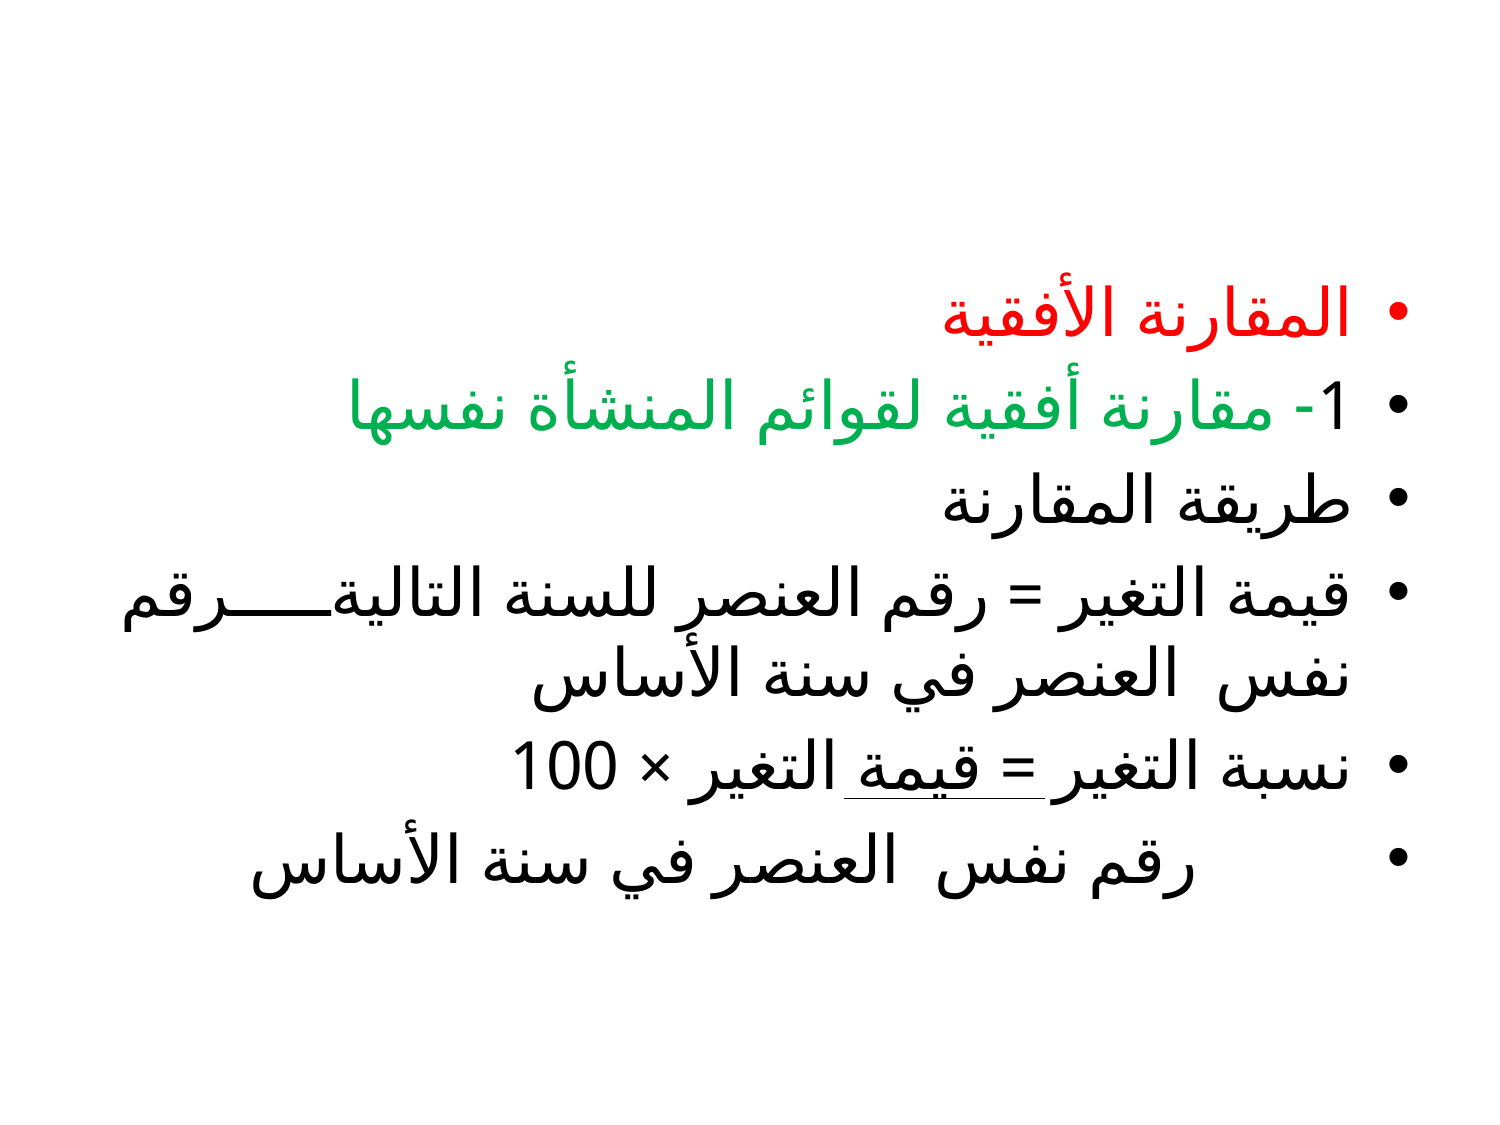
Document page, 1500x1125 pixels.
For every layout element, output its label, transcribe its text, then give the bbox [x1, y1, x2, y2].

list المقارنة الأفقية 1- مقارنة أفقية لقوائم المنشأة نفسها طريقة المقارنة قيمة التغير = رقم العنصر للسنة التاليةـــــرقم نفس العنصر في سنة الأساس نسبة التغير = قيمة التغير × 100 رقم نفس العنصر في سنة الأساس [75, 262, 1425, 1005]
